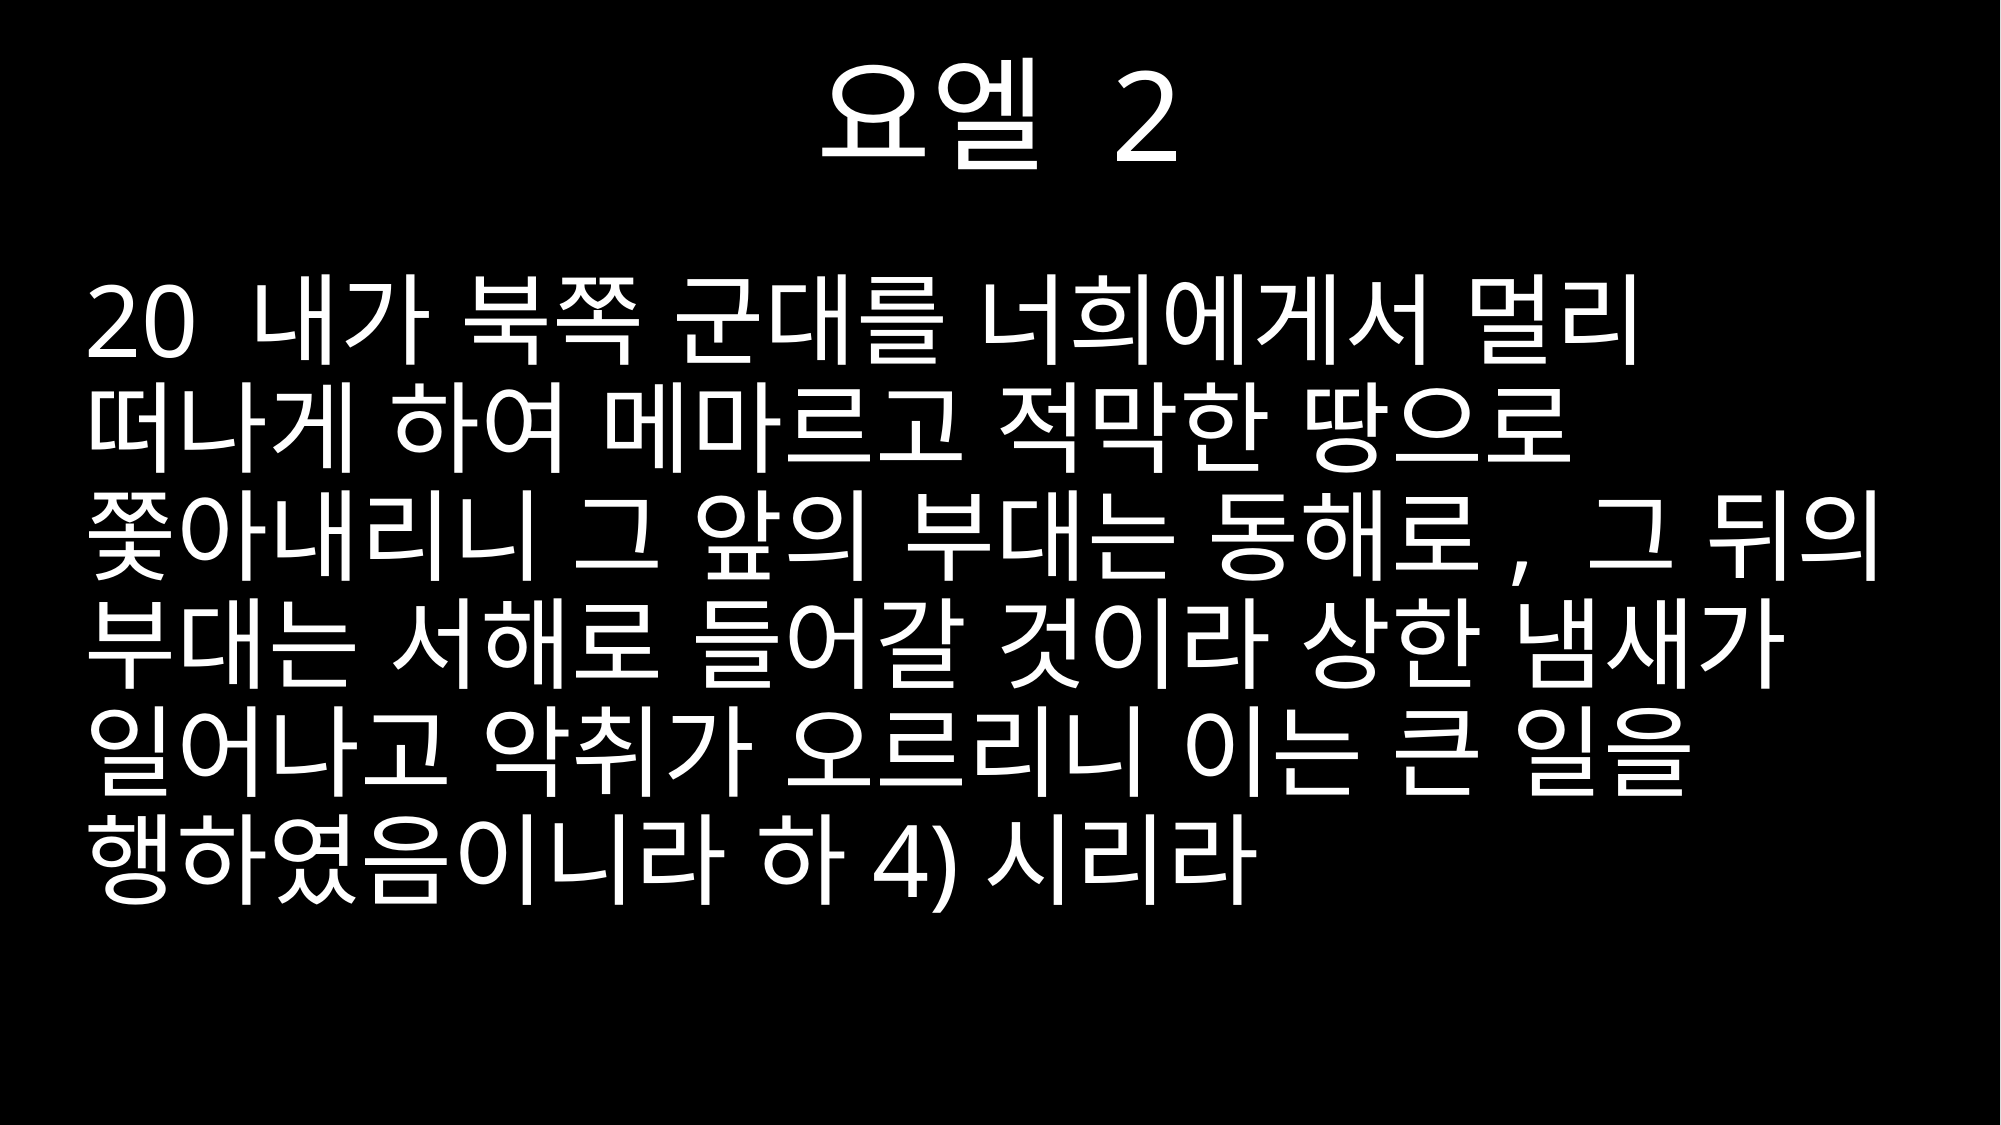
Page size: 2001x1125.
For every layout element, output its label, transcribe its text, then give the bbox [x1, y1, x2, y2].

list 20 내가 북쪽 군대를 너희에게서 멀리 떠나게 하여 메마르고 적막한 땅으로 쫓아내리니 그 앞의 부대는 동해로, 그 뒤의 부대는 서해로 들어갈 것이라 상한 냄새가 일어나고 악취가 오르리니 이는 큰 일을 행하였음이니라 하4)시리라 [69, 263, 1953, 423]
footer 요엘 2 [0, 32, 2000, 192]
picture [0, 0, 2001, 1125]
